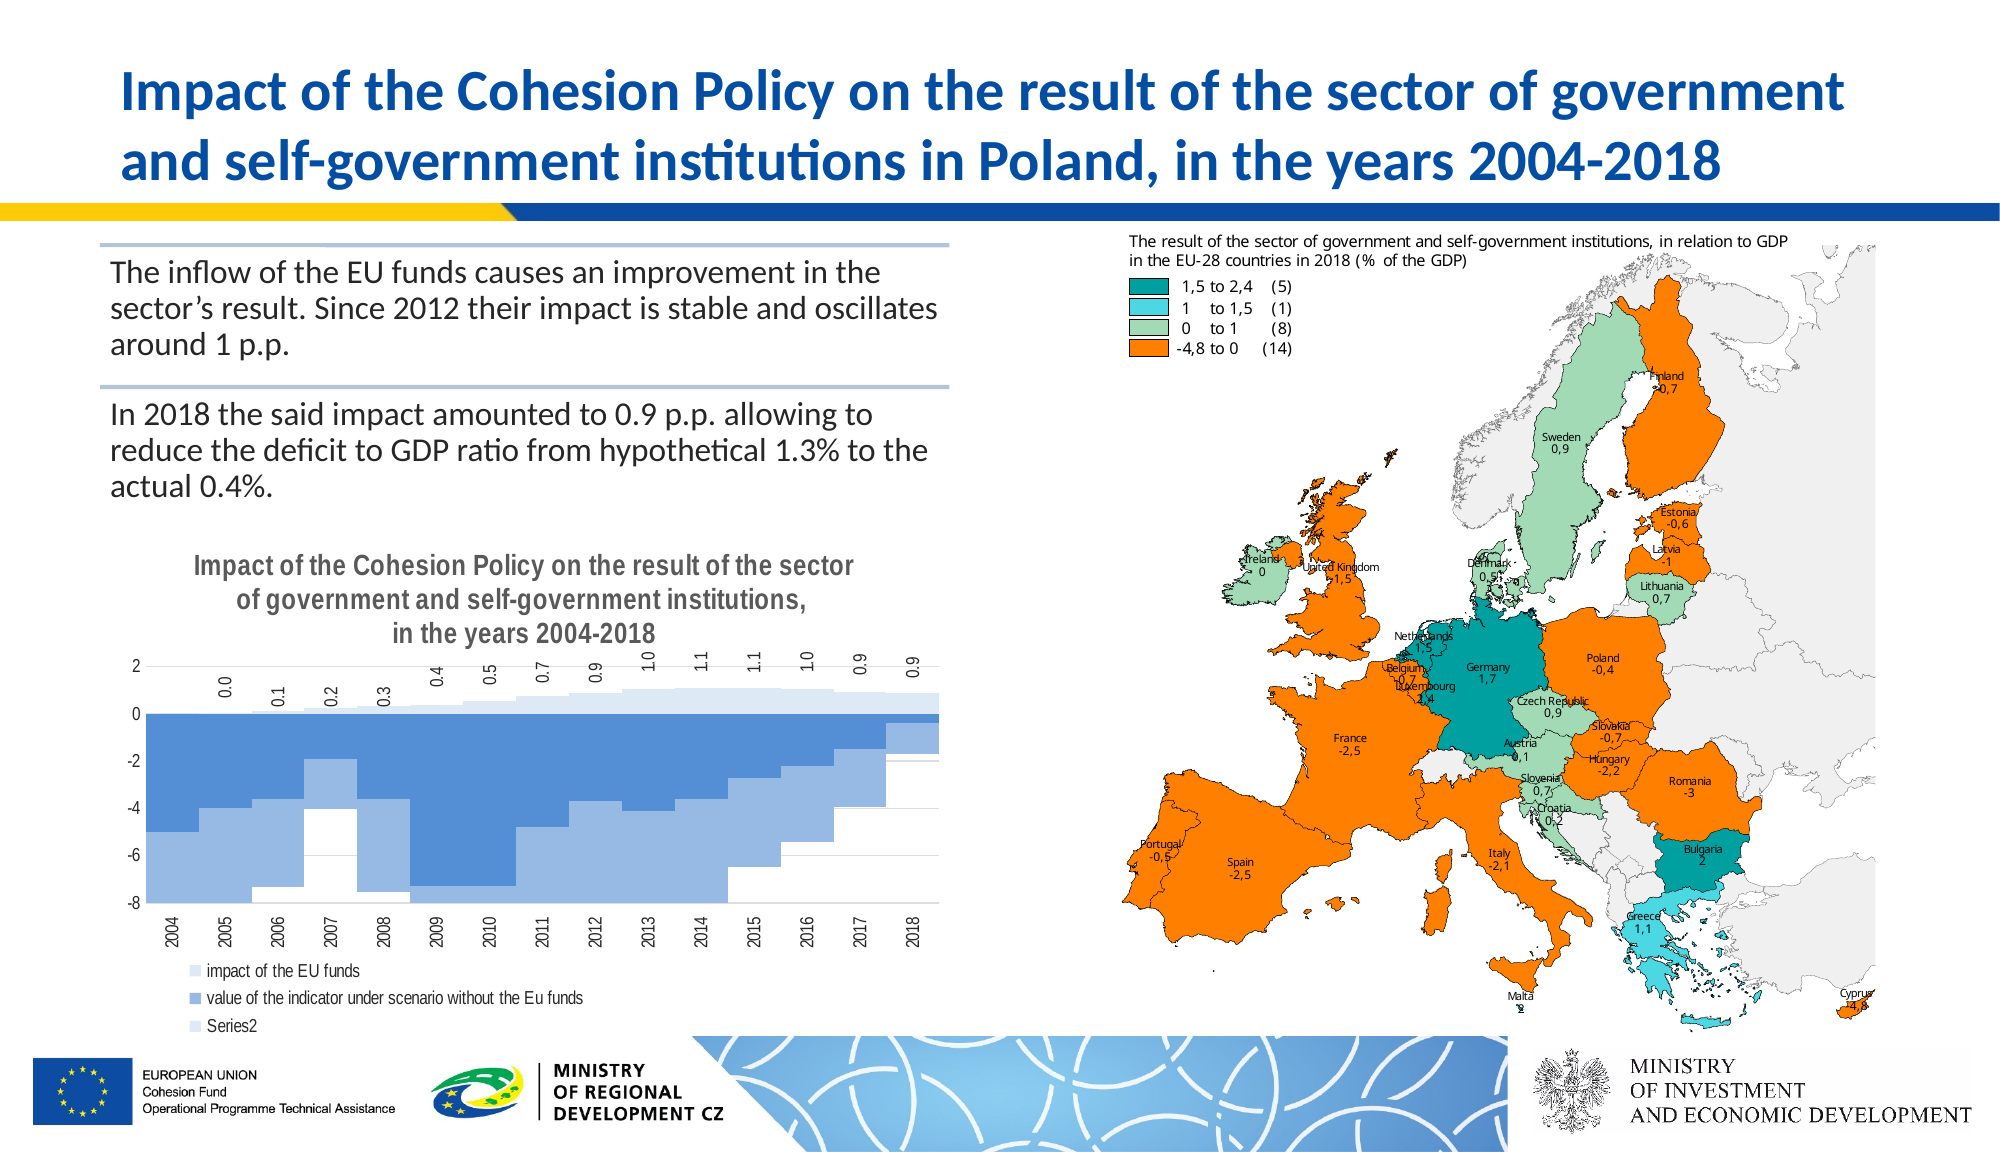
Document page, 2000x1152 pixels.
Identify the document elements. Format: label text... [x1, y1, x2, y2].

chart [100, 533, 950, 1047]
title Impact of the Cohesion Policy on the result of the sector of government and self-government institutions in Poland, in the years 2004-2018 [99, 46, 1900, 198]
picture [1117, 233, 1884, 1035]
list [99, 244, 950, 529]
picture [1533, 1048, 1972, 1134]
picture [0, 203, 2000, 221]
picture [0, 1036, 1508, 1152]
